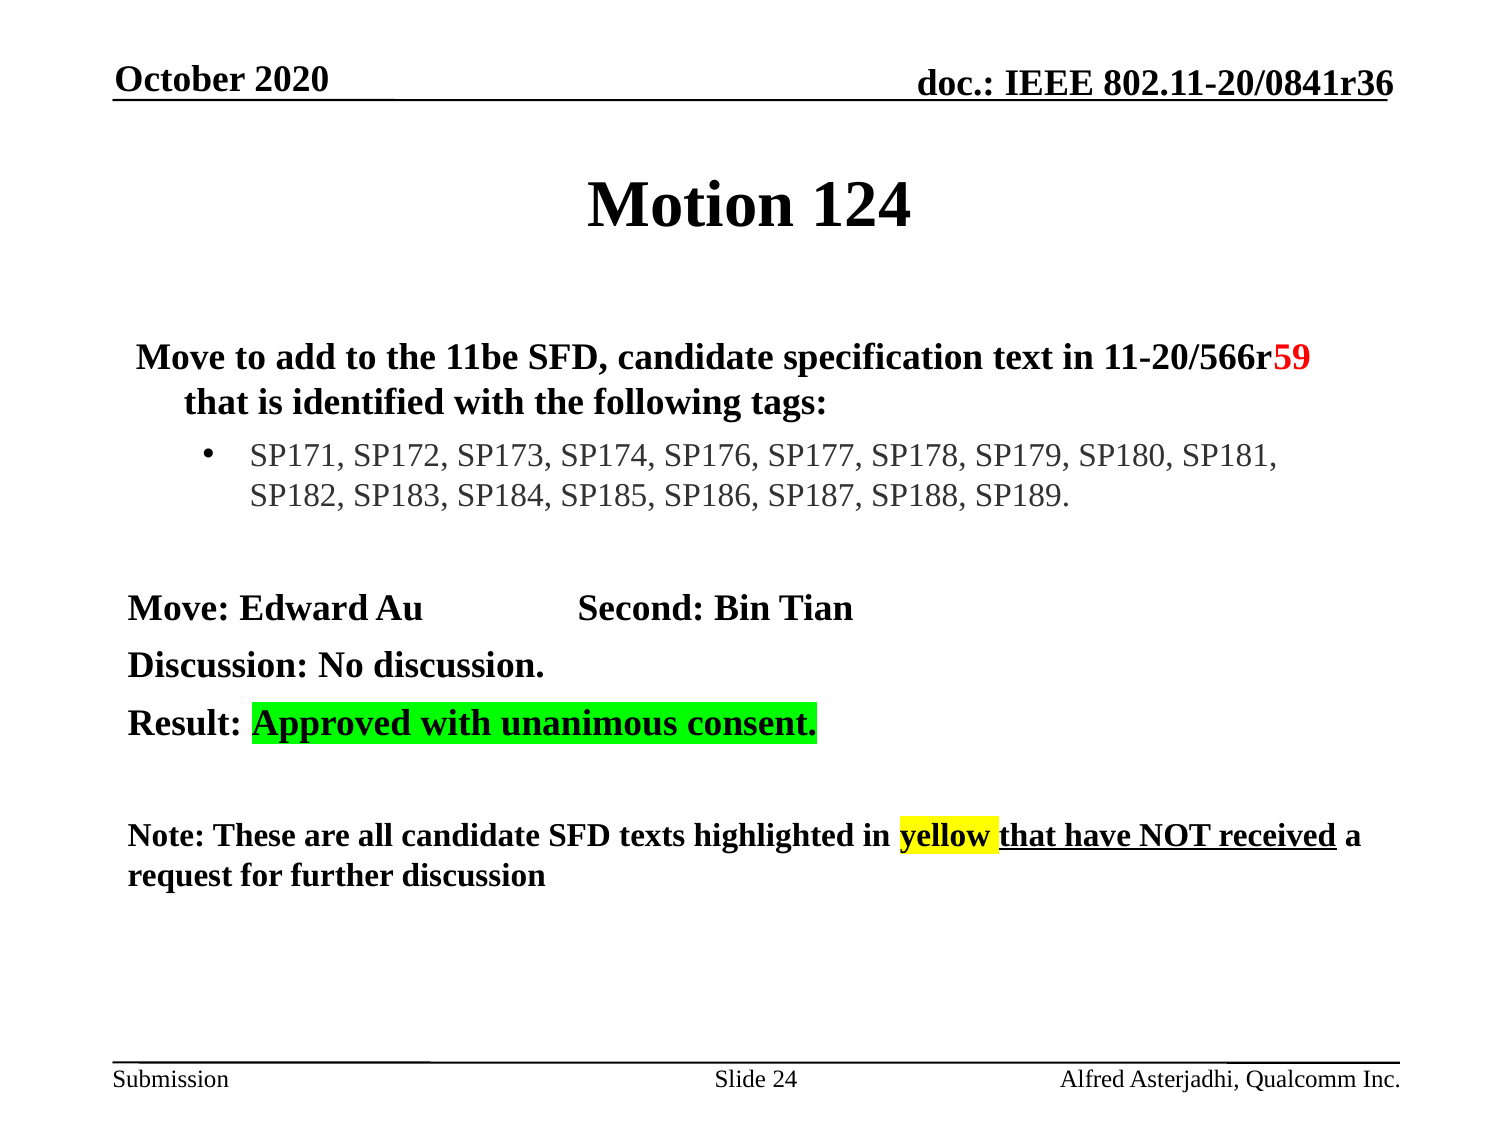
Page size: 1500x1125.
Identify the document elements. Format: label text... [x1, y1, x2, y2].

list Move to add to the 11be SFD, candidate specification text in 11-20/566r59 that is identified with the following tags: SP171, SP172, SP173, SP174, SP176, SP177, SP178, SP179, SP180, SP181, SP182, SP183, SP184, SP185, SP186, SP187, SP188, SP189. Move: Edward Au Second: Bin Tian Discussion: No discussion. Result: Approved with unanimous consent. Note: These are all candidate SFD texts highlighted in yellow that have NOT received a request for further discussion [112, 324, 1388, 1063]
title Motion 124 [112, 112, 1388, 288]
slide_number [114, 54, 423, 100]
slide_number Slide 24 [712, 1061, 800, 1123]
footer Alfred Asterjadhi, Qualcomm Inc. [878, 1061, 1402, 1093]
